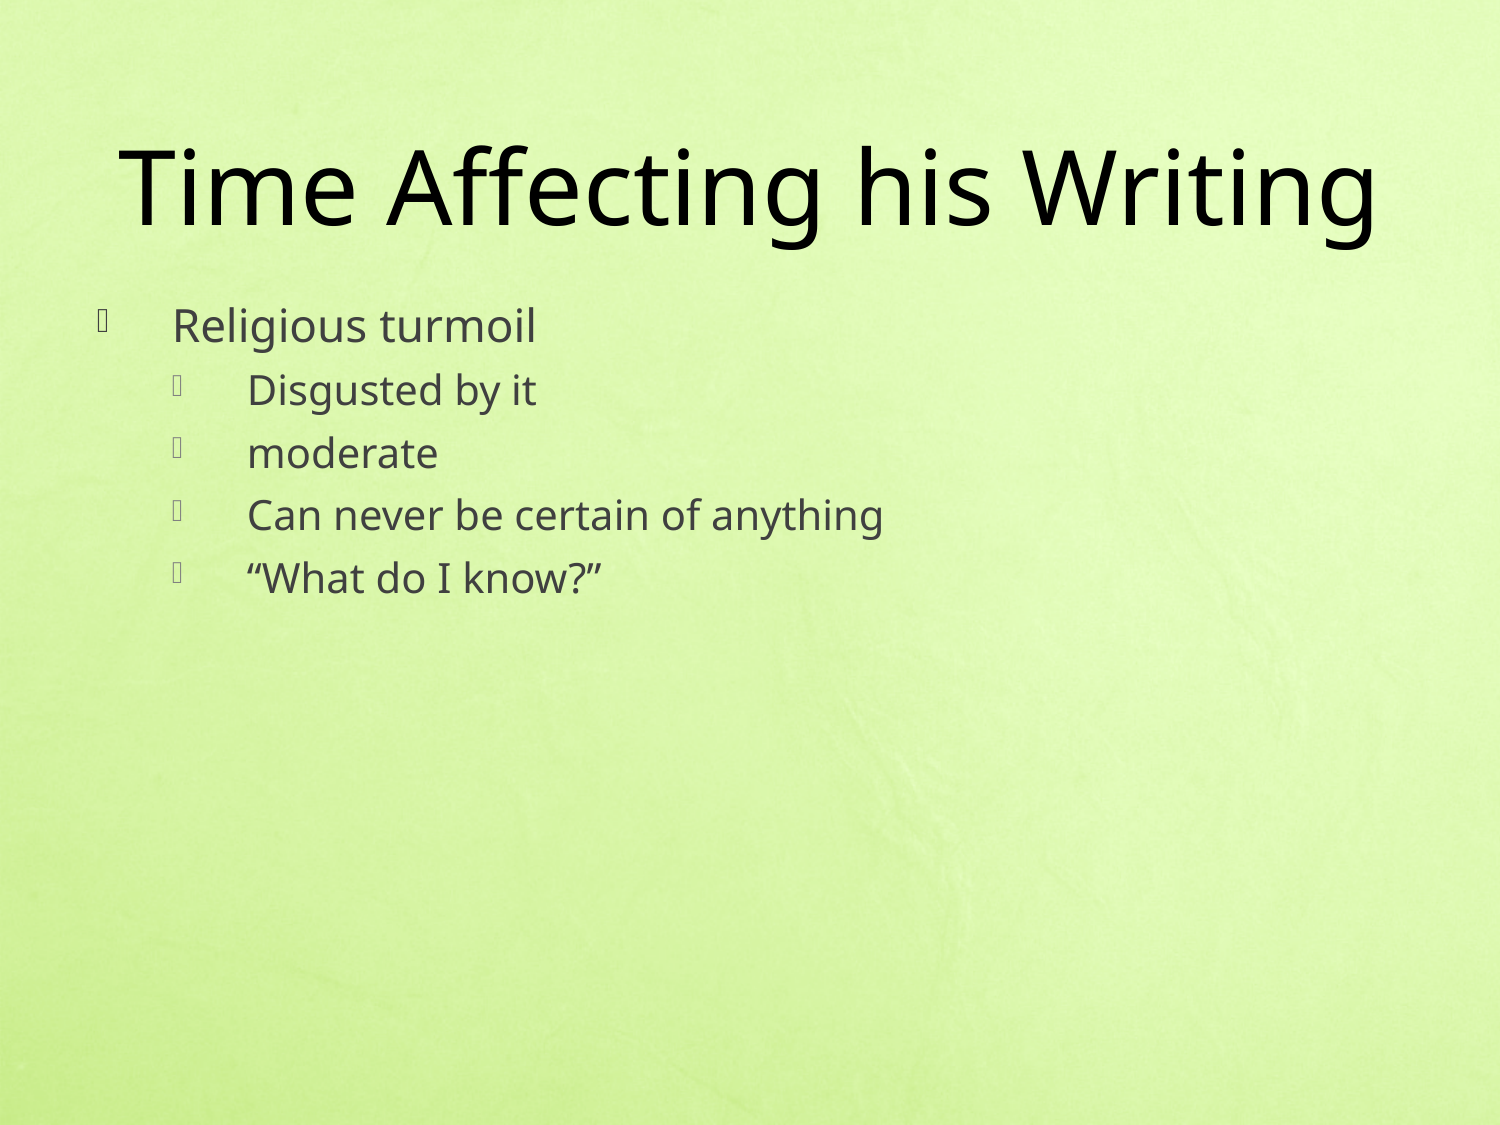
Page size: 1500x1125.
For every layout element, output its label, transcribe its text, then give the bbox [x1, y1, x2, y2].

list Religious turmoil Disgusted by it moderate Can never be certain of anything “What do I know?” [81, 288, 1419, 1005]
title Time Affecting his Writing [81, 15, 1419, 254]
